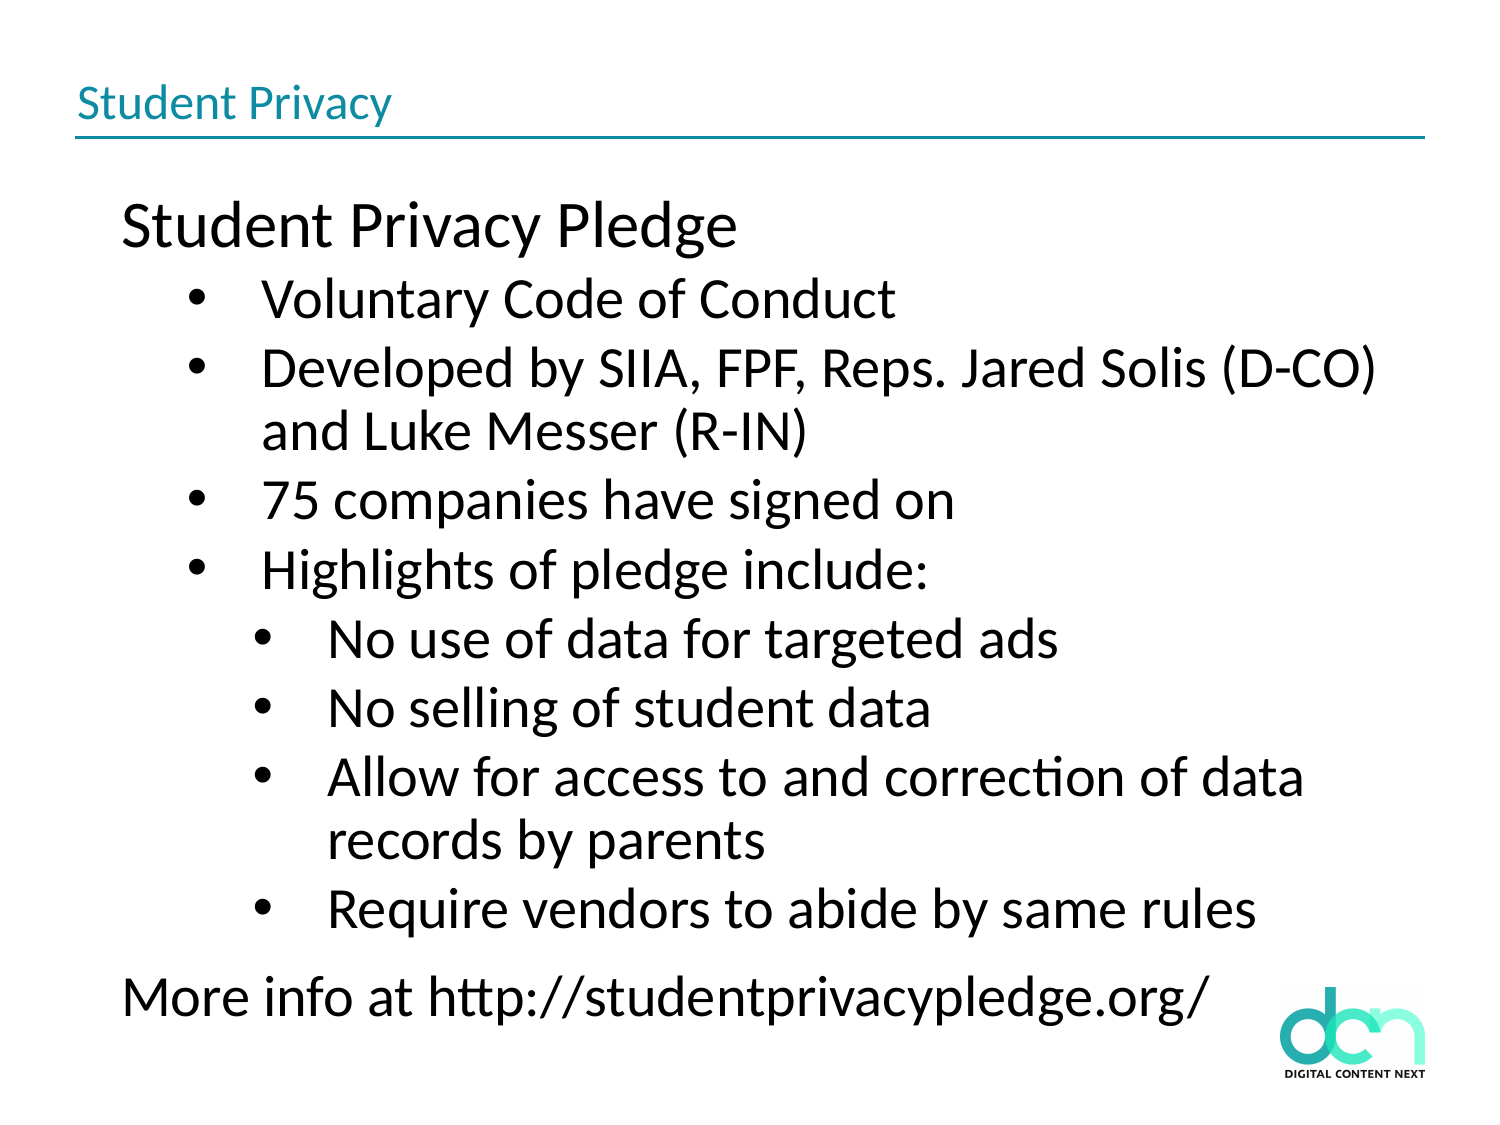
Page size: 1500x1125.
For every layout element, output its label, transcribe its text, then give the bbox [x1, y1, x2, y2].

text_box Student Privacy [62, 62, 1413, 138]
list Student Privacy Pledge Voluntary Code of Conduct Developed by SIIA, FPF, Reps. Jared Solis (D-CO) and Luke Messer (R-IN) 75 companies have signed on Highlights of pledge include: No use of data for targeted ads No selling of student data Allow for access to and correction of data records by parents Require vendors to abide by same rules More info at http://studentprivacypledge.org/ [75, 174, 1425, 1040]
picture [1280, 1040, 1425, 1078]
